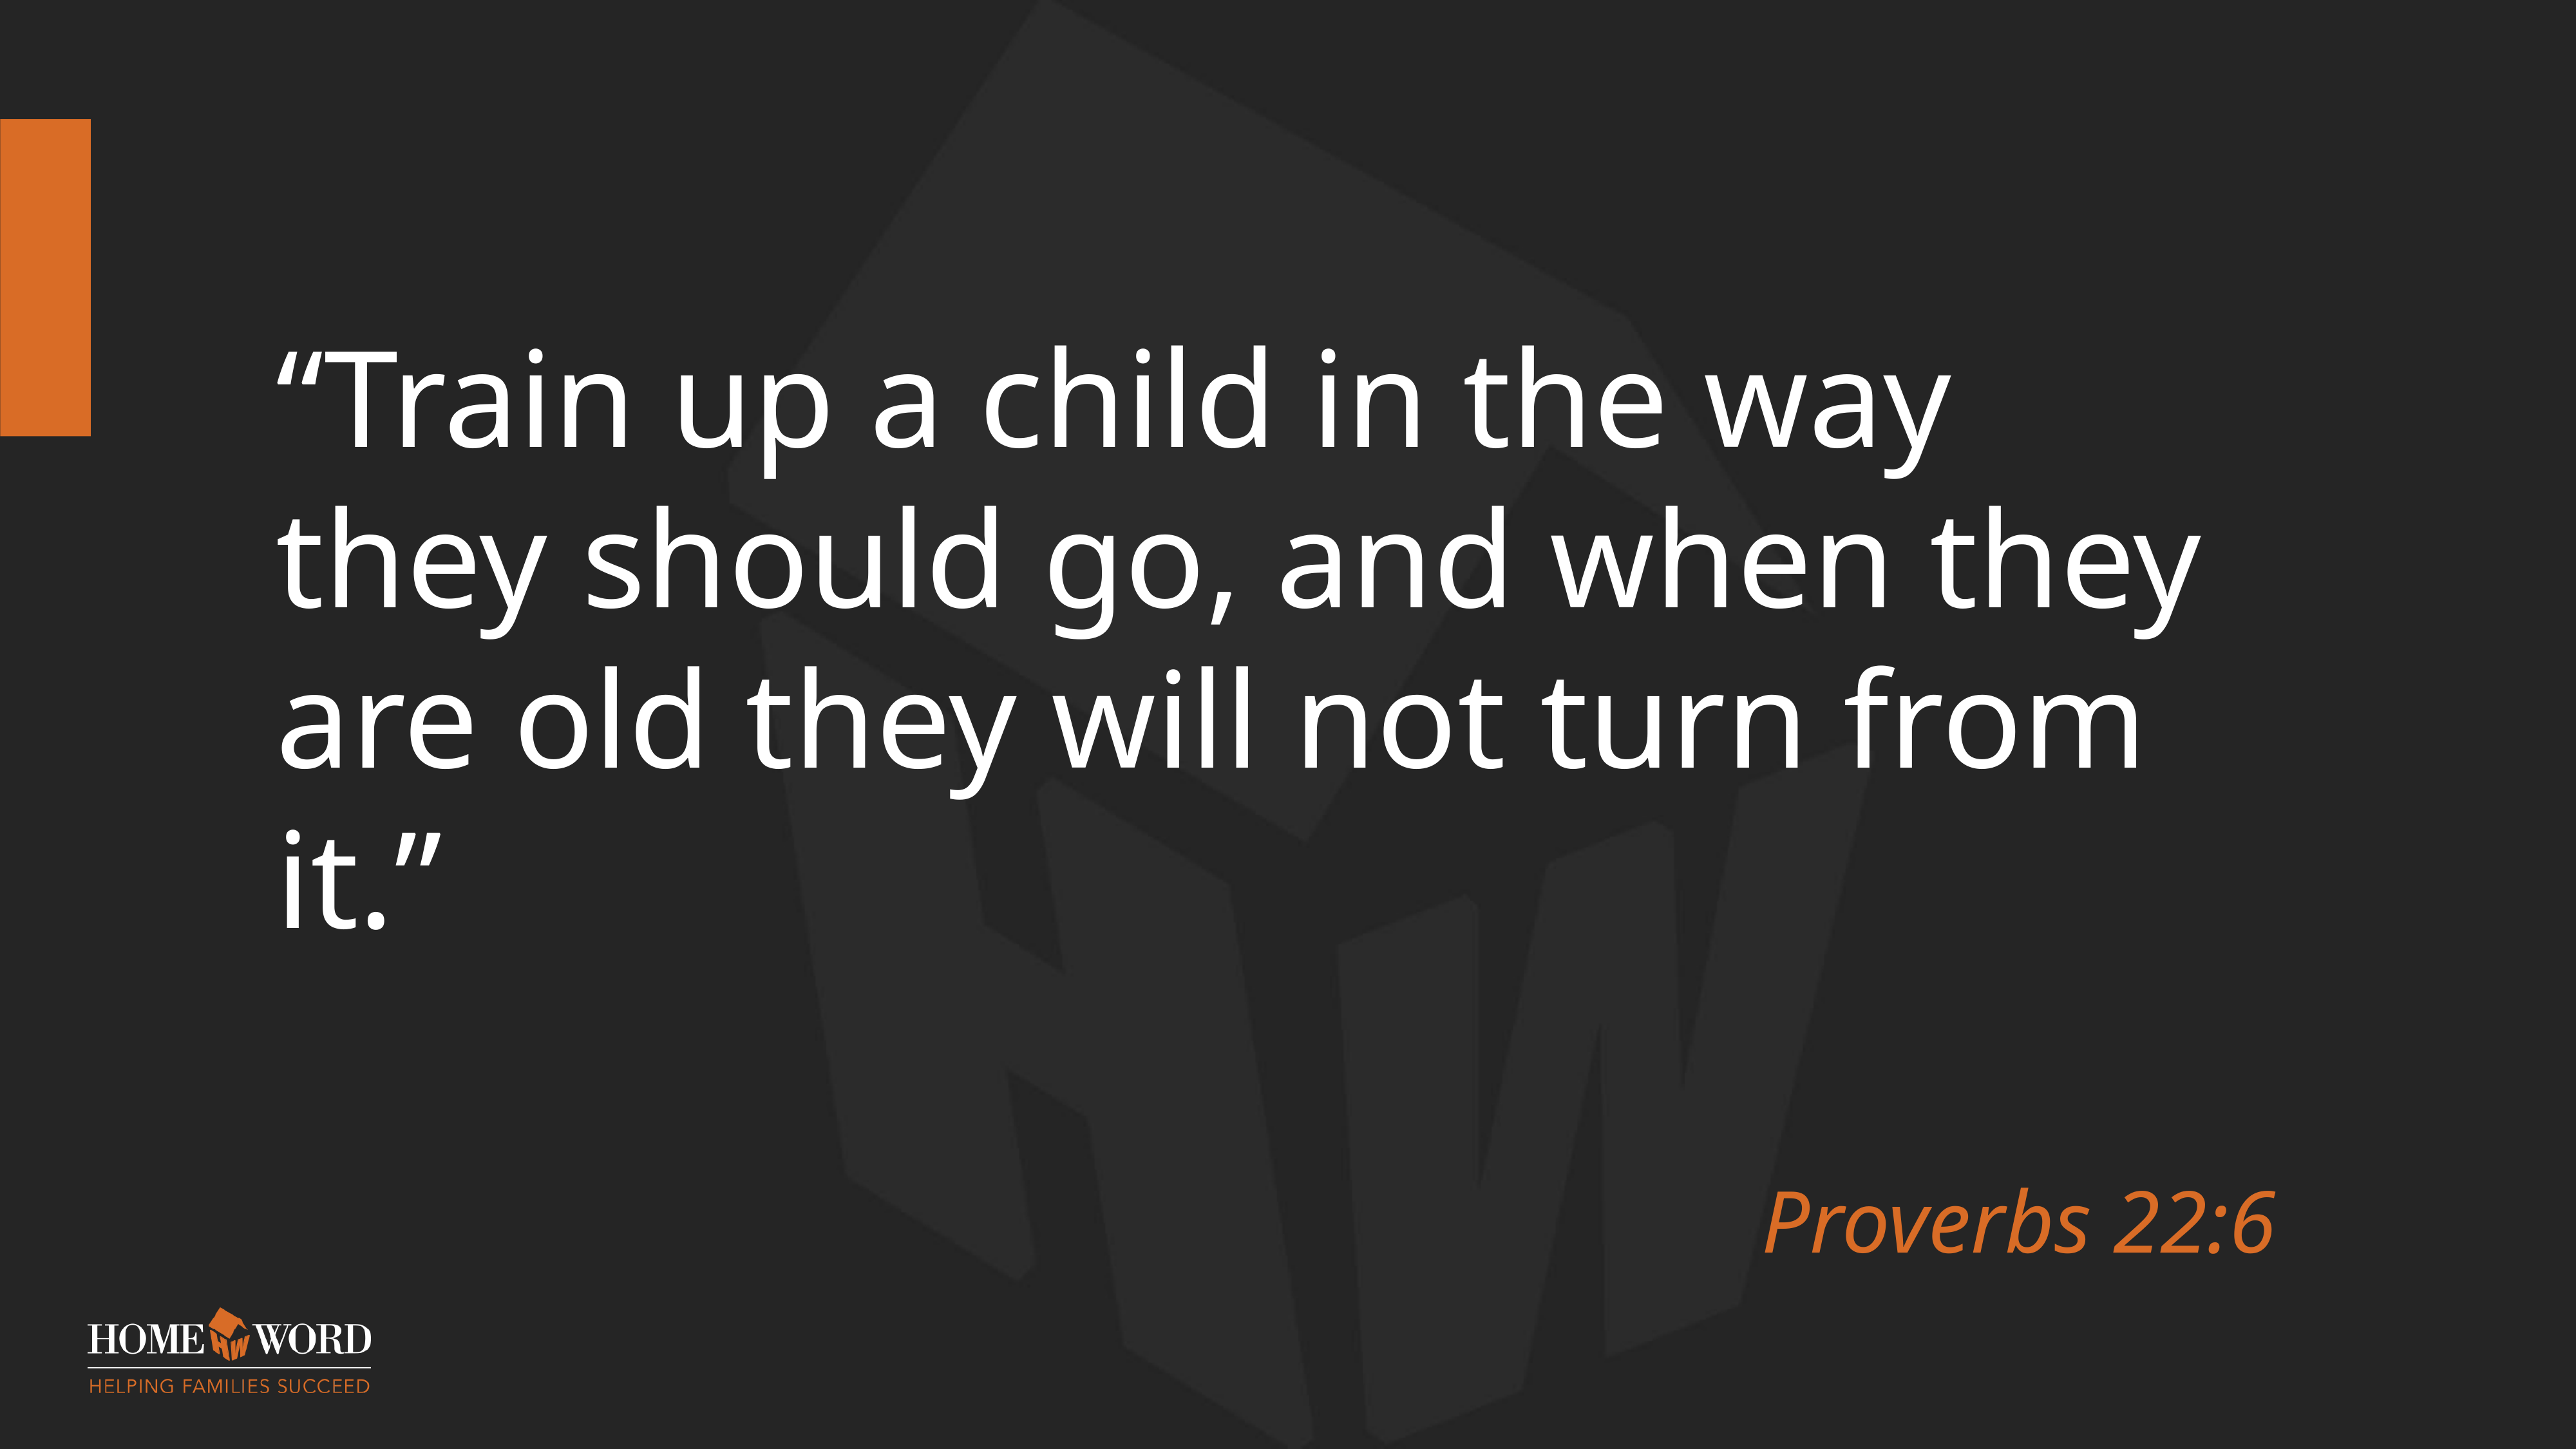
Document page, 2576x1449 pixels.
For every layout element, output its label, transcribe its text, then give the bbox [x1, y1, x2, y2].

text_box Proverbs 22:6 [337, 1162, 2282, 1276]
title “Train up a child in the way they should go, and when they are old they will not turn from it.” [270, 308, 2215, 965]
picture [0, 0, 2576, 1449]
